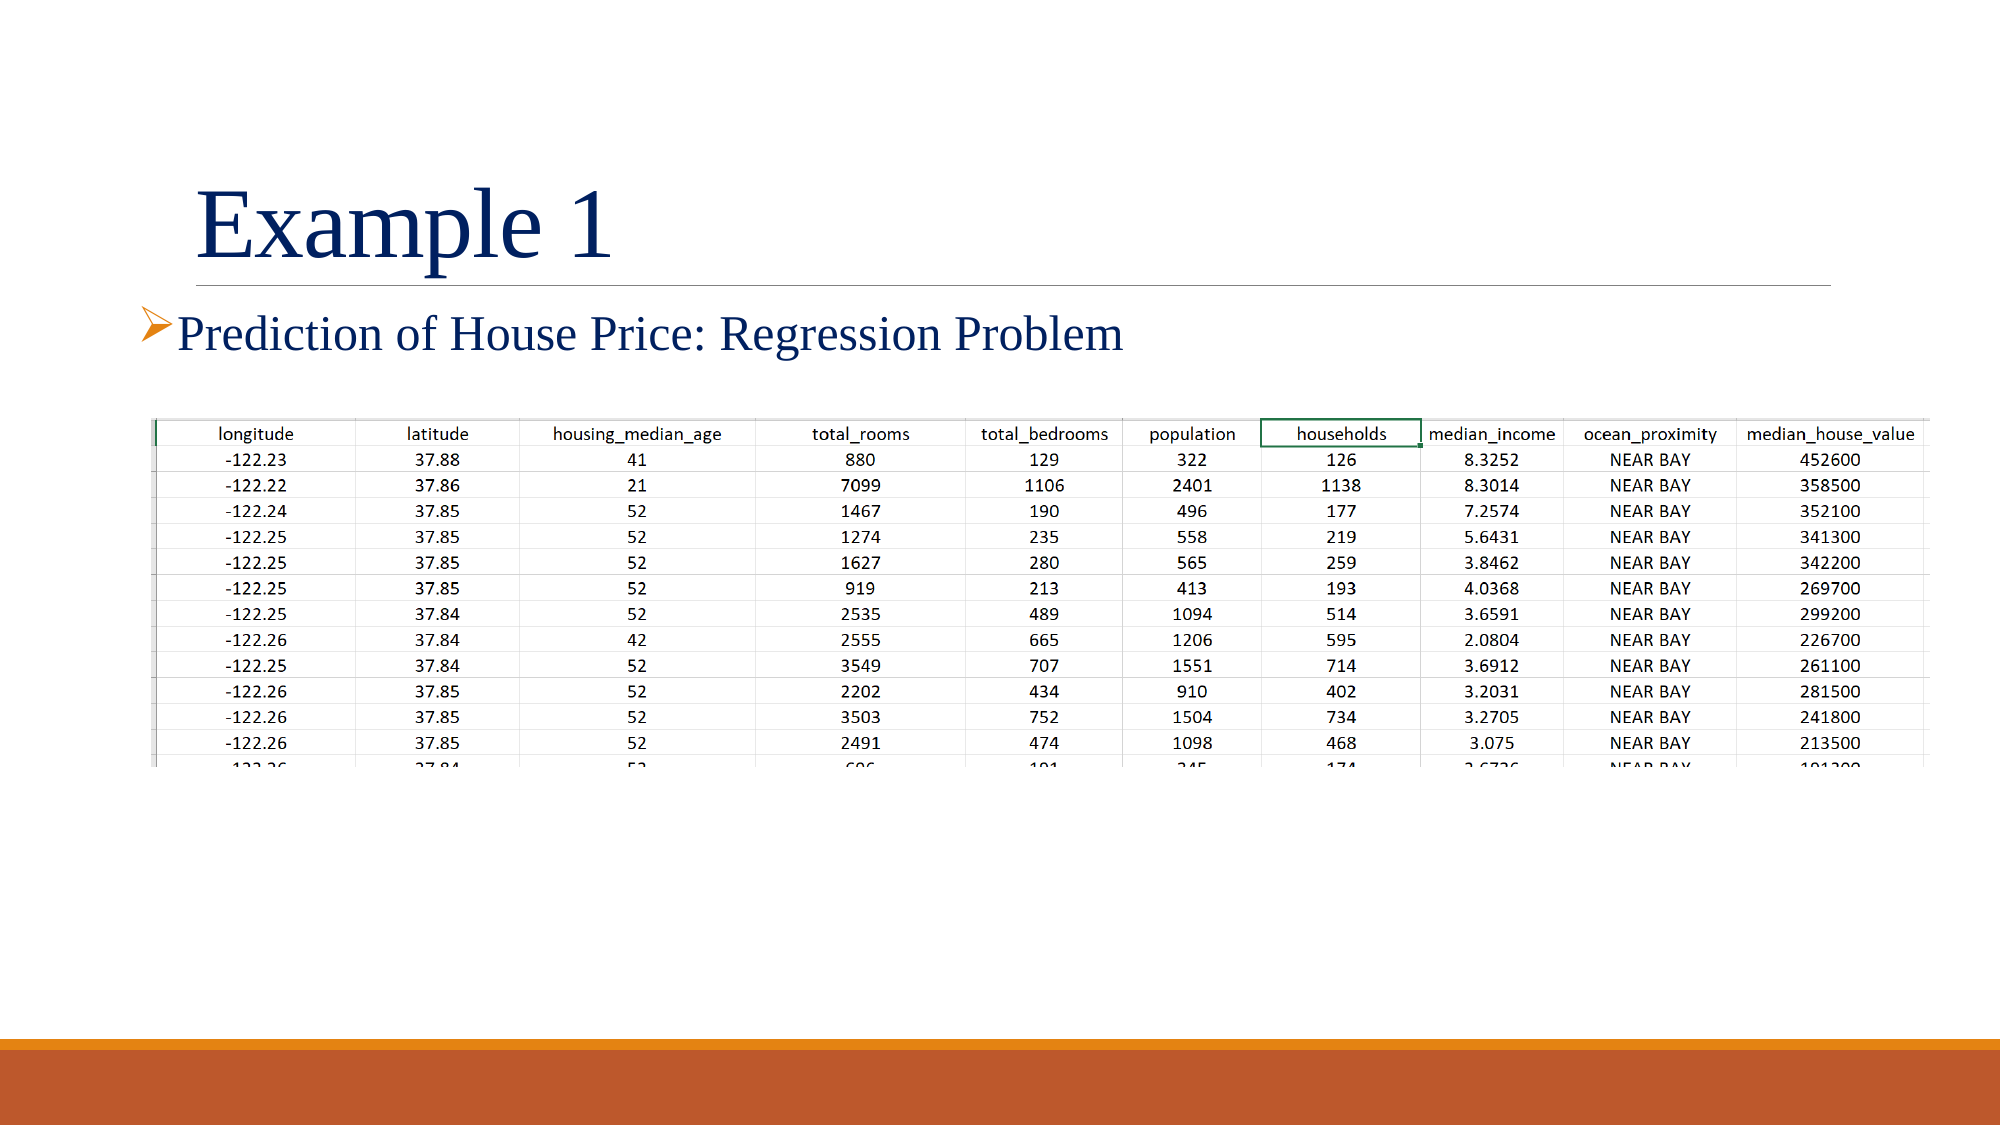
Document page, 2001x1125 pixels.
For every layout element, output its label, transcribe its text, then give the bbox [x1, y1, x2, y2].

title Example 1 [180, 47, 1830, 285]
text_box Prediction of House Price: Regression Problem [137, 299, 1863, 1046]
picture [151, 418, 1930, 767]
